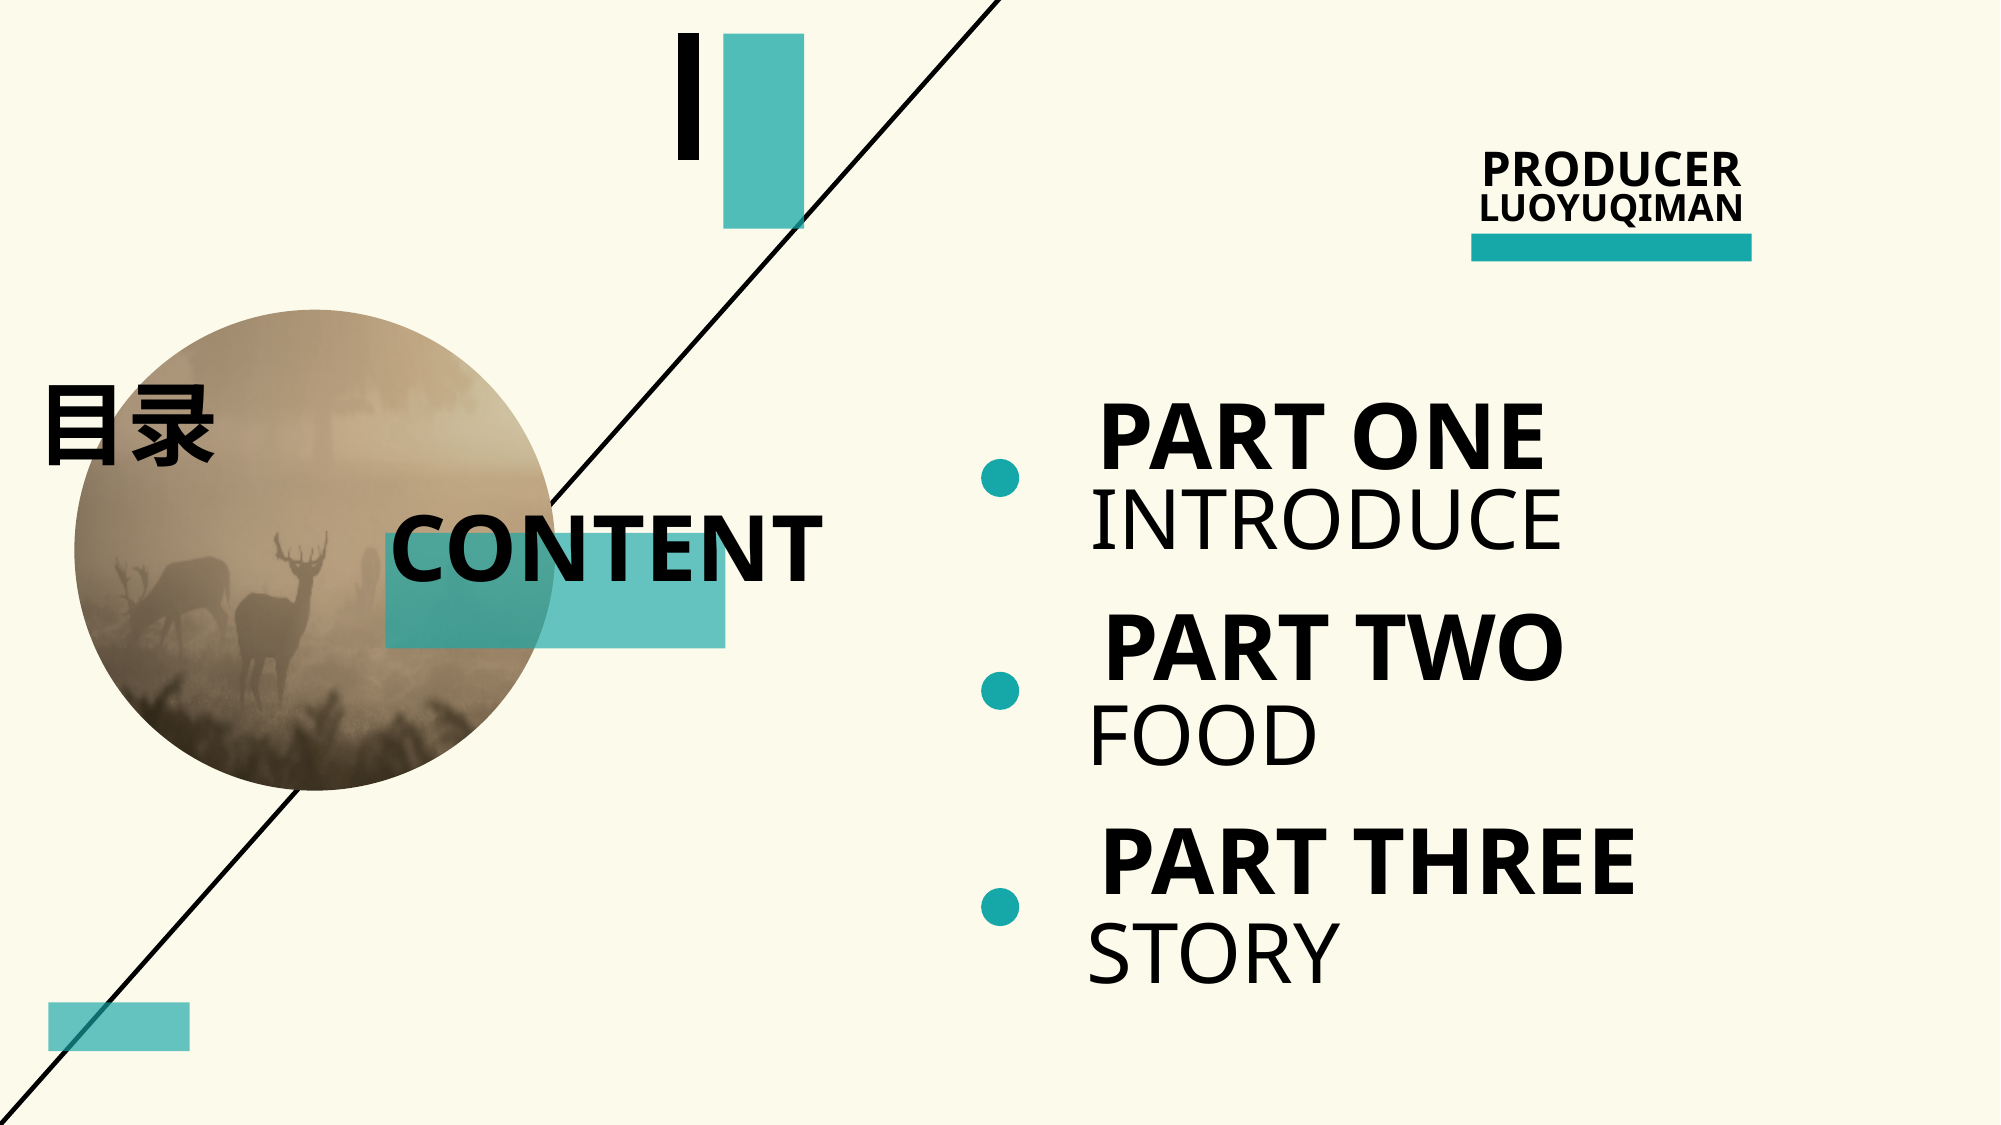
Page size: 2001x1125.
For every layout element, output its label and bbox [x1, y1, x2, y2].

text_box [1453, 131, 1770, 262]
text_box [1065, 370, 1604, 576]
text_box [1065, 580, 1604, 791]
text_box [1065, 795, 1673, 1009]
text_box [0, 0, 1020, 1125]
